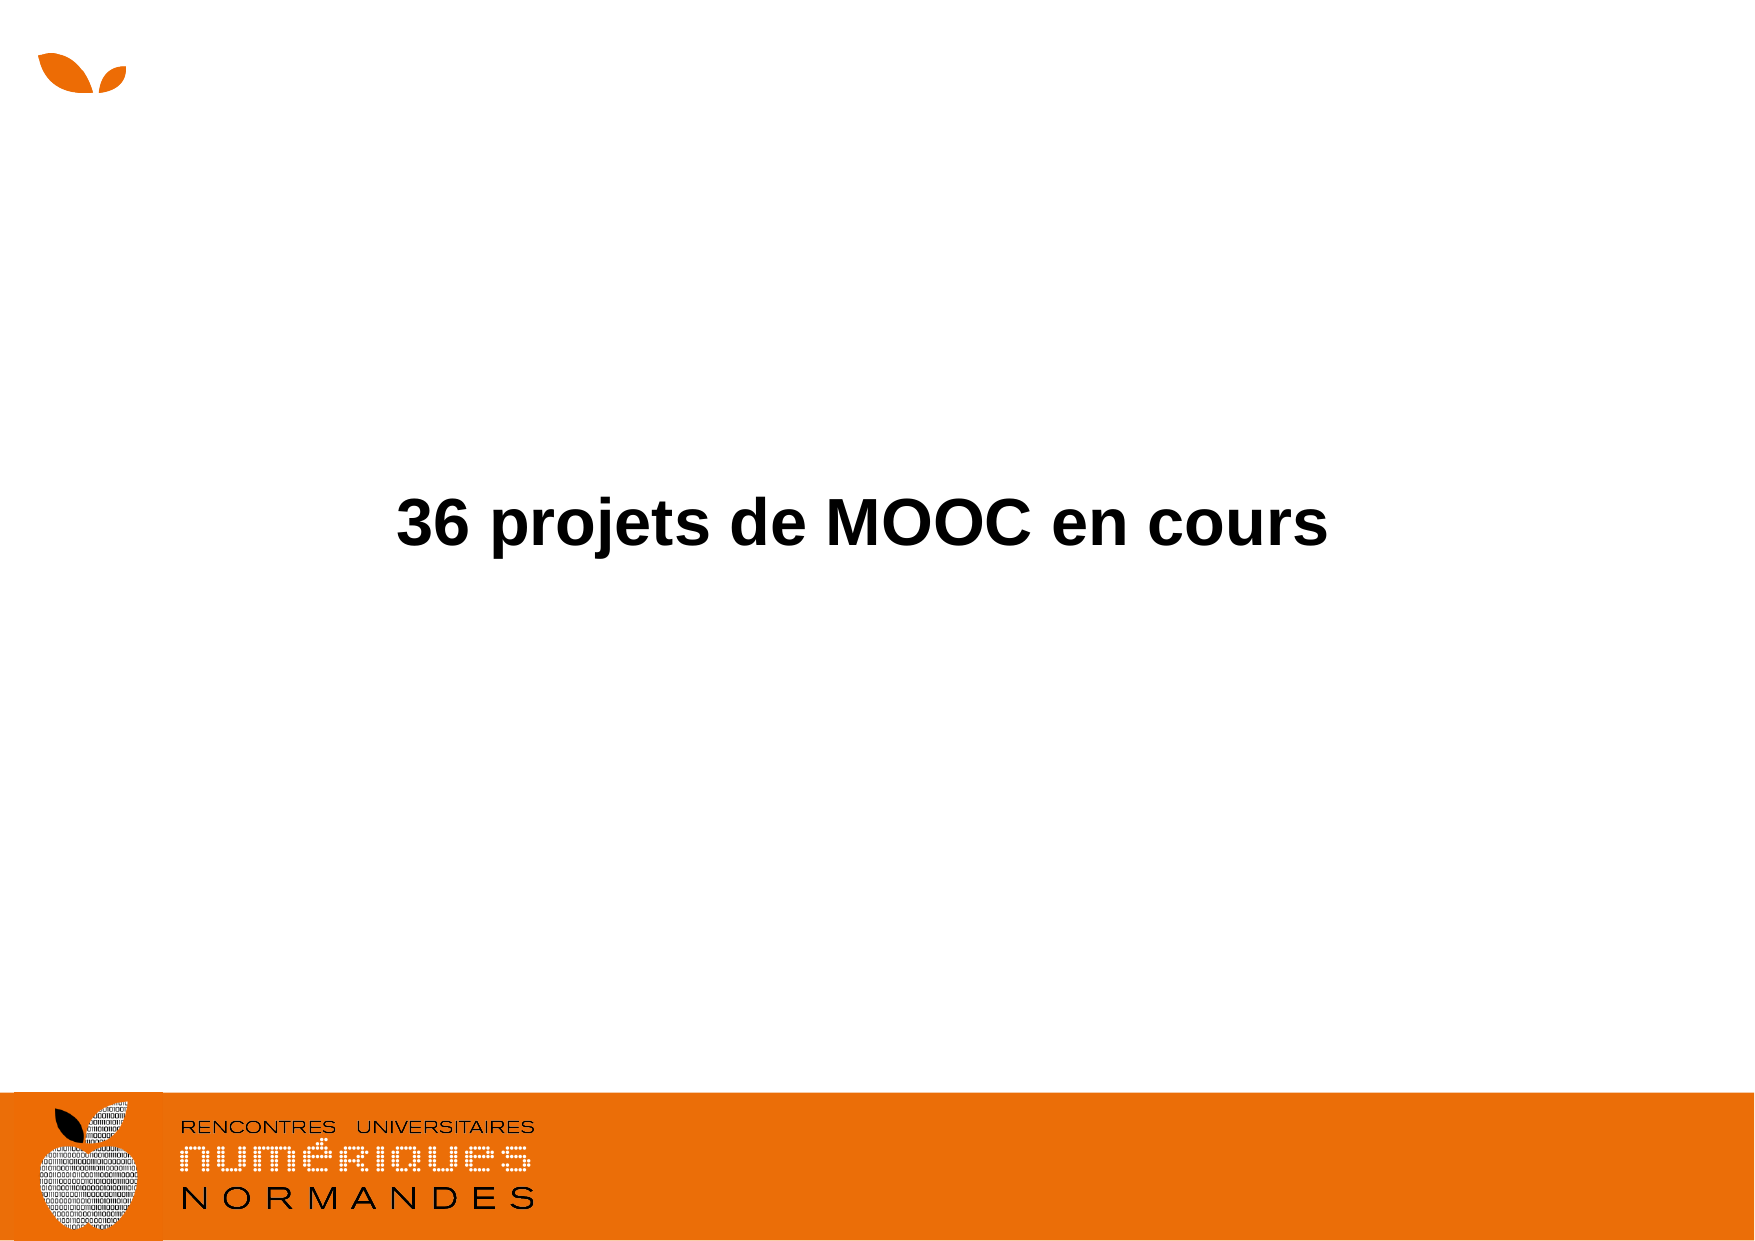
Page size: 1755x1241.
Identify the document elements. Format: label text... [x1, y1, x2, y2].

picture [14, 1092, 163, 1241]
picture [38, 53, 126, 93]
list 36 projets de MOOC en cours [41, 206, 1704, 1070]
picture [180, 1118, 541, 1217]
